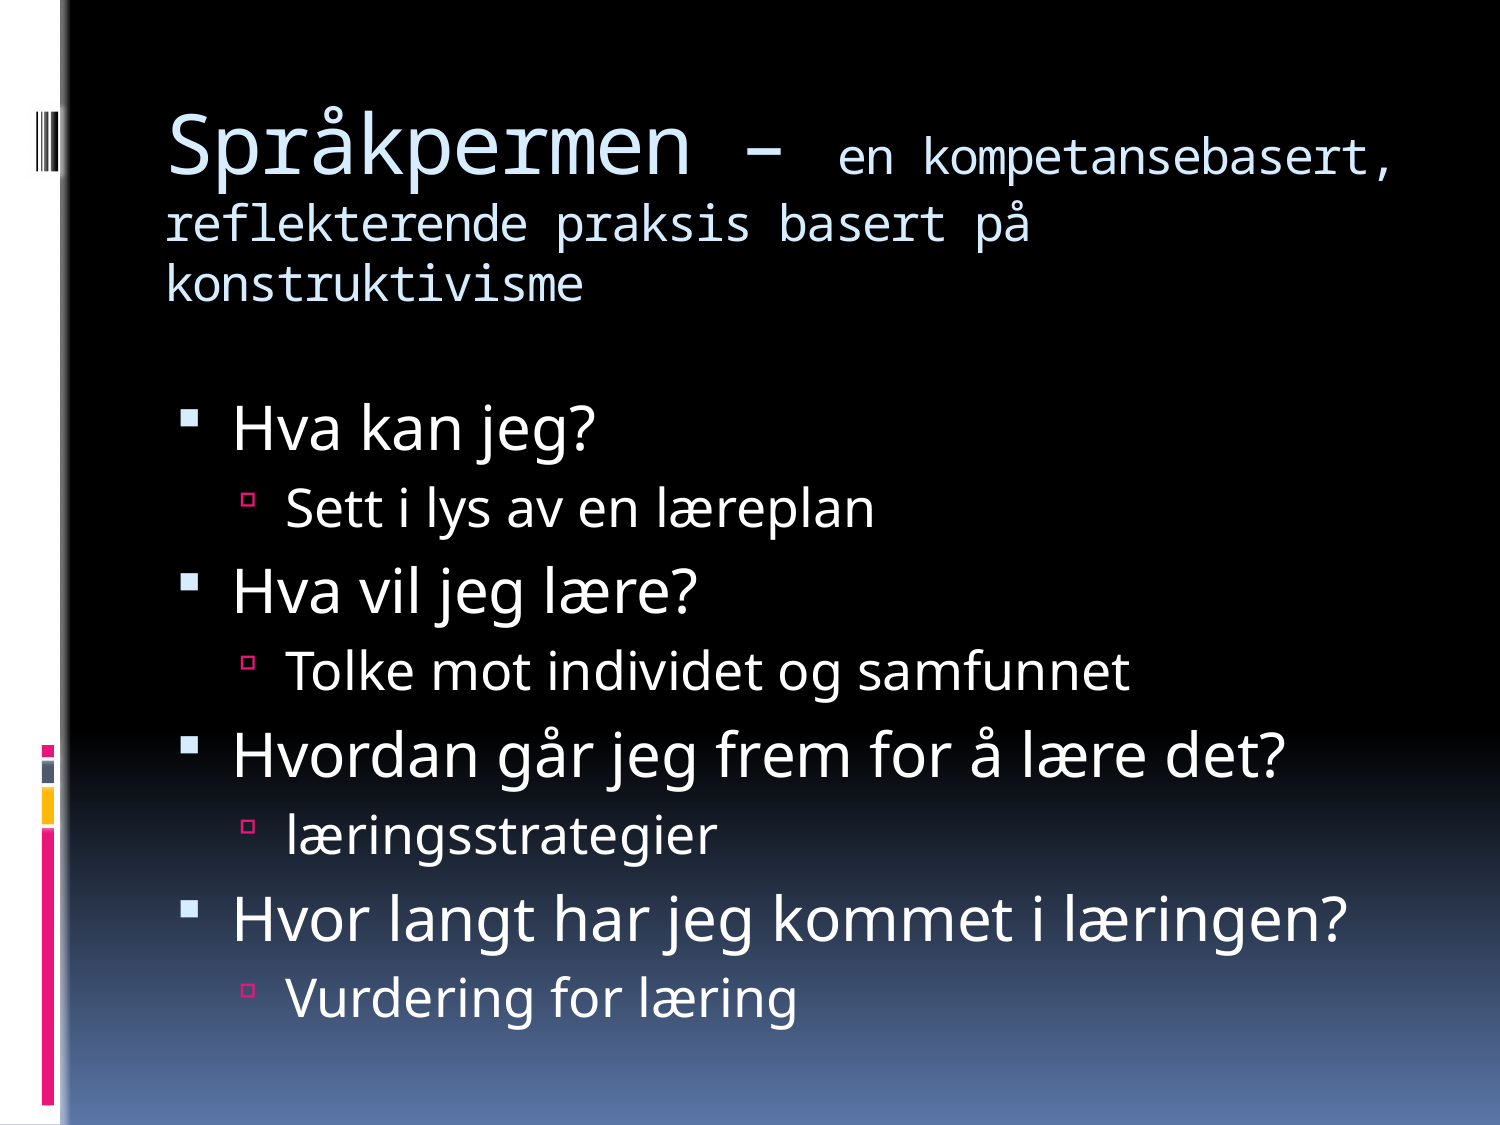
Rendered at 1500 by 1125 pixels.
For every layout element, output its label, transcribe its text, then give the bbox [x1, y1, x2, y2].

title Språkpermen – en kompetansebasert, reflekterende praksis basert på konstruktivisme [150, 83, 1425, 234]
list Hva kan jeg? Sett i lys av en læreplan Hva vil jeg lære? Tolke mot individet og samfunnet Hvordan går jeg frem for å lære det? læringsstrategier Hvor langt har jeg kommet i læringen? Vurdering for læring [150, 292, 1425, 1043]
